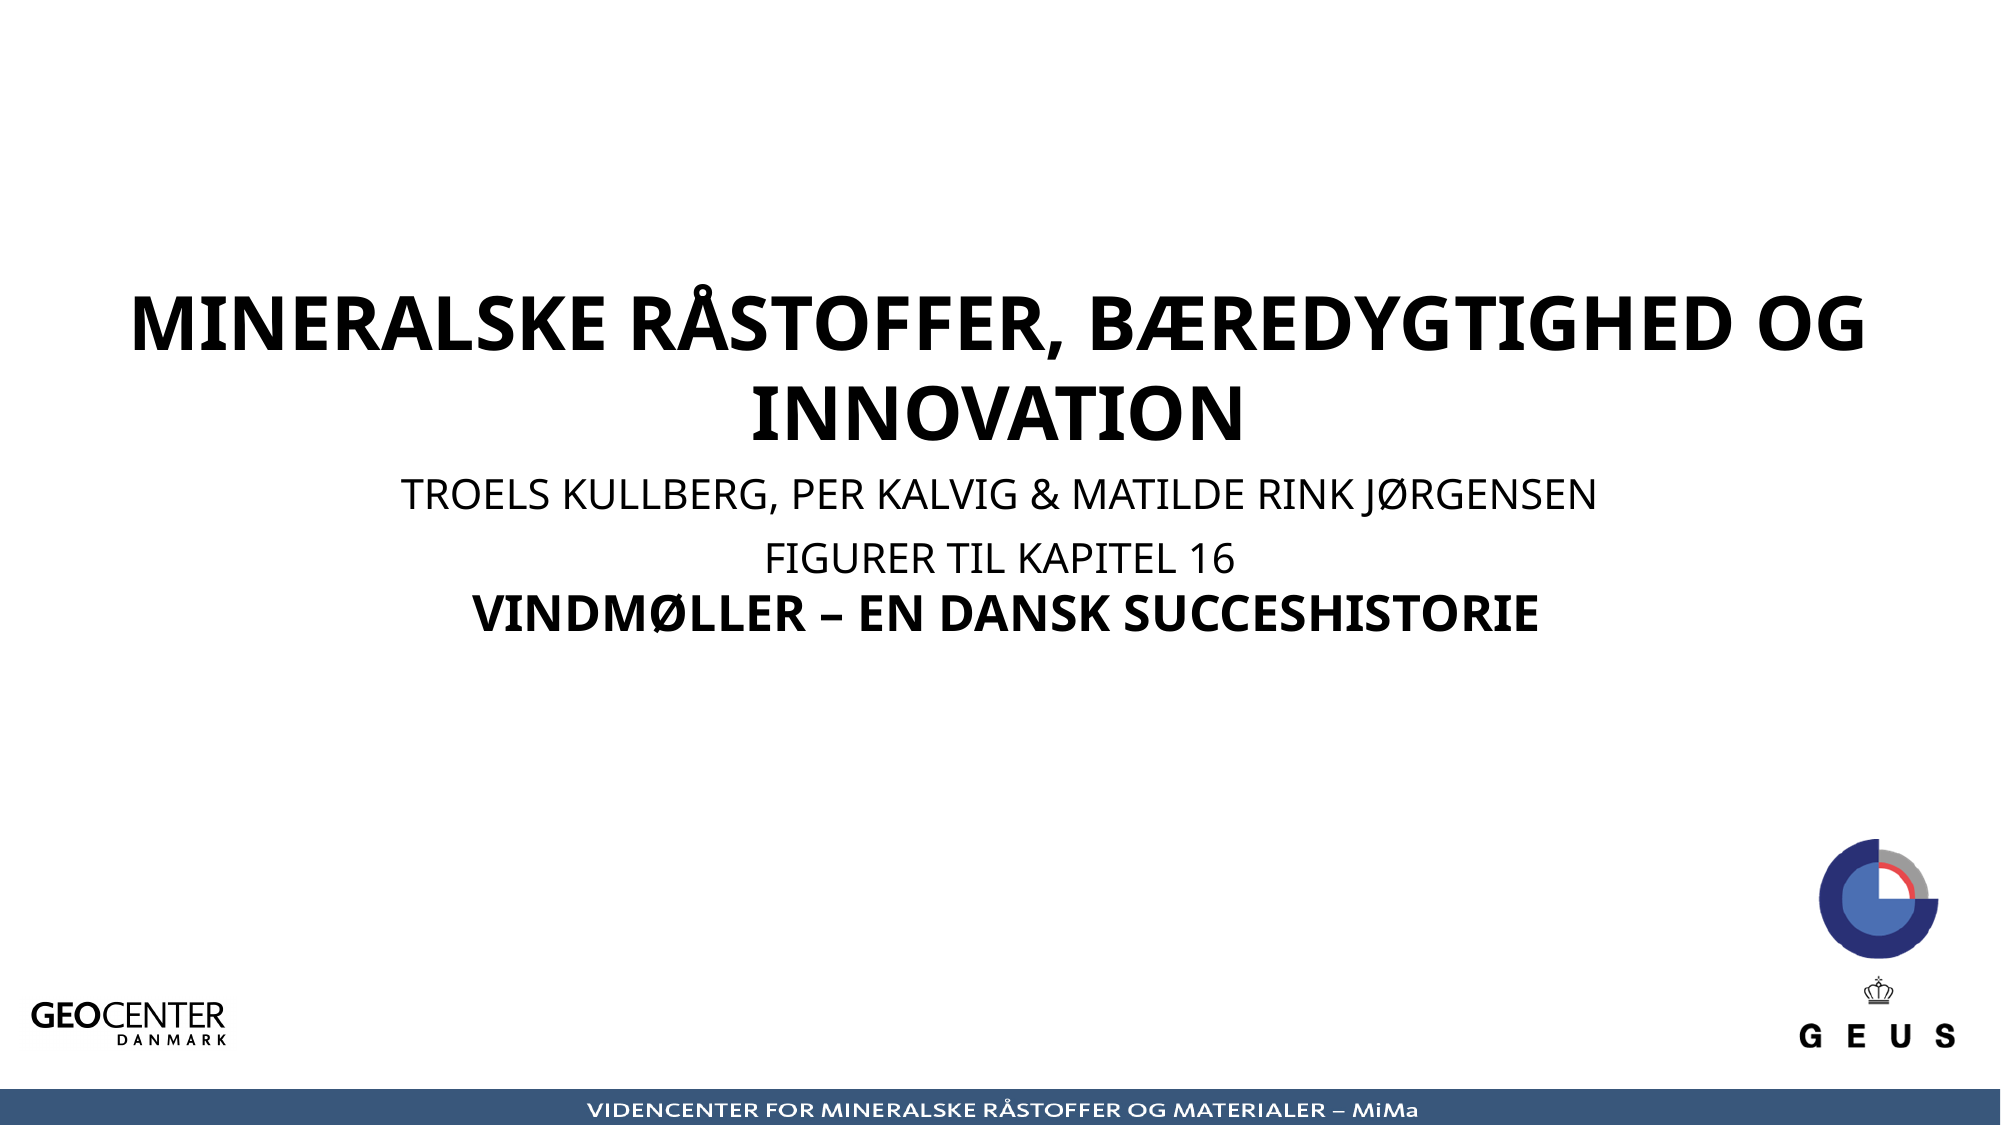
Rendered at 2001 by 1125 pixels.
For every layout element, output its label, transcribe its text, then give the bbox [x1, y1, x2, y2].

text_box Figurer til kapitel 16 Vindmøller – en dansk succeshistorie [422, 528, 1578, 645]
picture [0, 838, 2001, 1125]
picture [19, 996, 237, 1052]
text_box Mineralske råstoffer, bæredygtighed og innovation Troels Kullberg, Per Kalvig & Matilde Rink Jørgensen [103, 264, 1897, 529]
